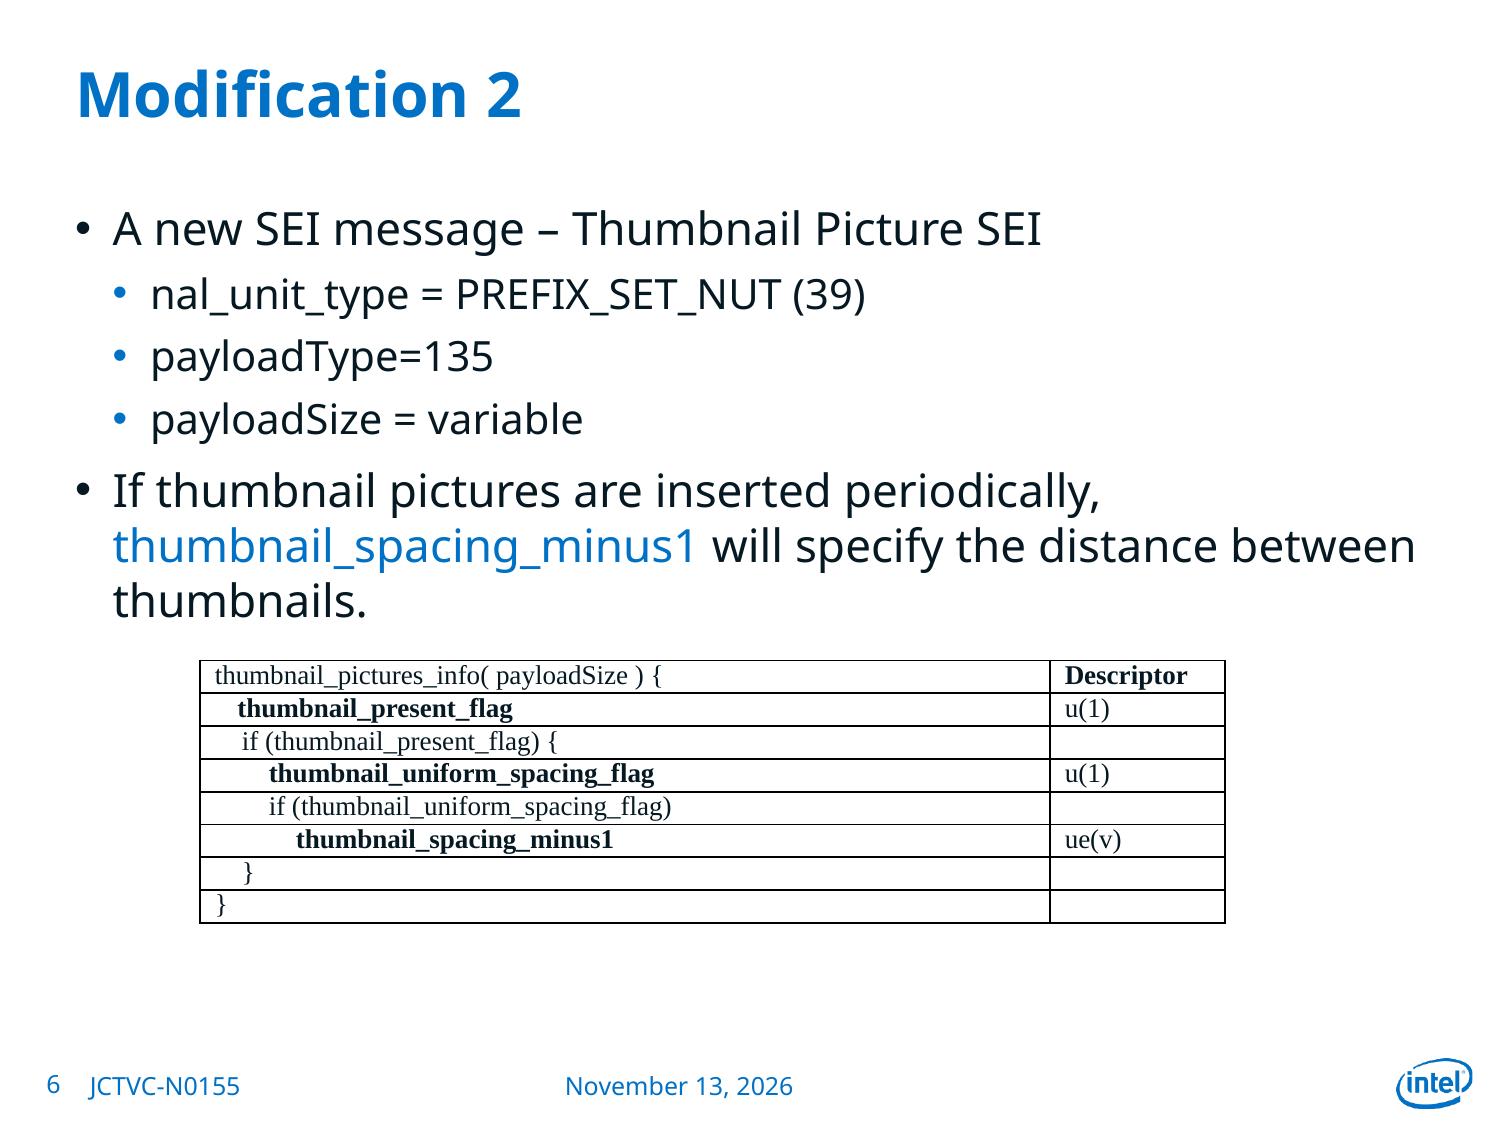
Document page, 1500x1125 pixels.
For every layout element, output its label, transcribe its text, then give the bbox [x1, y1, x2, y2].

table_header Descriptor [1051, 661, 1224, 692]
list A new SEI message – Thumbnail Picture SEI nal_unit_type = PREFIX_SET_NUT (39) payloadType=135 payloadSize = variable If thumbnail pictures are inserted periodically, thumbnail_spacing_minus1 will specify the distance between thumbnails. [75, 200, 1425, 975]
table_cell u(1) [1051, 694, 1224, 725]
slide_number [549, 1062, 844, 1109]
table_cell [1051, 727, 1224, 758]
table_cell thumbnail_spacing_minus1 [201, 825, 1049, 856]
table_cell thumbnail_present_flag [201, 694, 1049, 725]
table_cell [1051, 858, 1224, 889]
table_cell [1051, 793, 1224, 824]
picture [1396, 1058, 1473, 1109]
title Modification 2 [75, 67, 1425, 175]
table_cell ue(v) [1051, 825, 1224, 856]
table_cell [1051, 891, 1224, 922]
table_header thumbnail_pictures_info( payloadSize ) { [201, 661, 1049, 692]
footer JCTVC-N0155 [75, 1062, 549, 1109]
table_cell if (thumbnail_uniform_spacing_flag) [201, 793, 1049, 824]
slide_number 6 [0, 1062, 75, 1109]
table_cell } [201, 891, 1049, 922]
table_cell u(1) [1051, 760, 1224, 791]
table_cell } [201, 858, 1049, 889]
table_cell thumbnail_uniform_spacing_flag [201, 760, 1049, 791]
table_cell if (thumbnail_present_flag) { [201, 727, 1049, 758]
